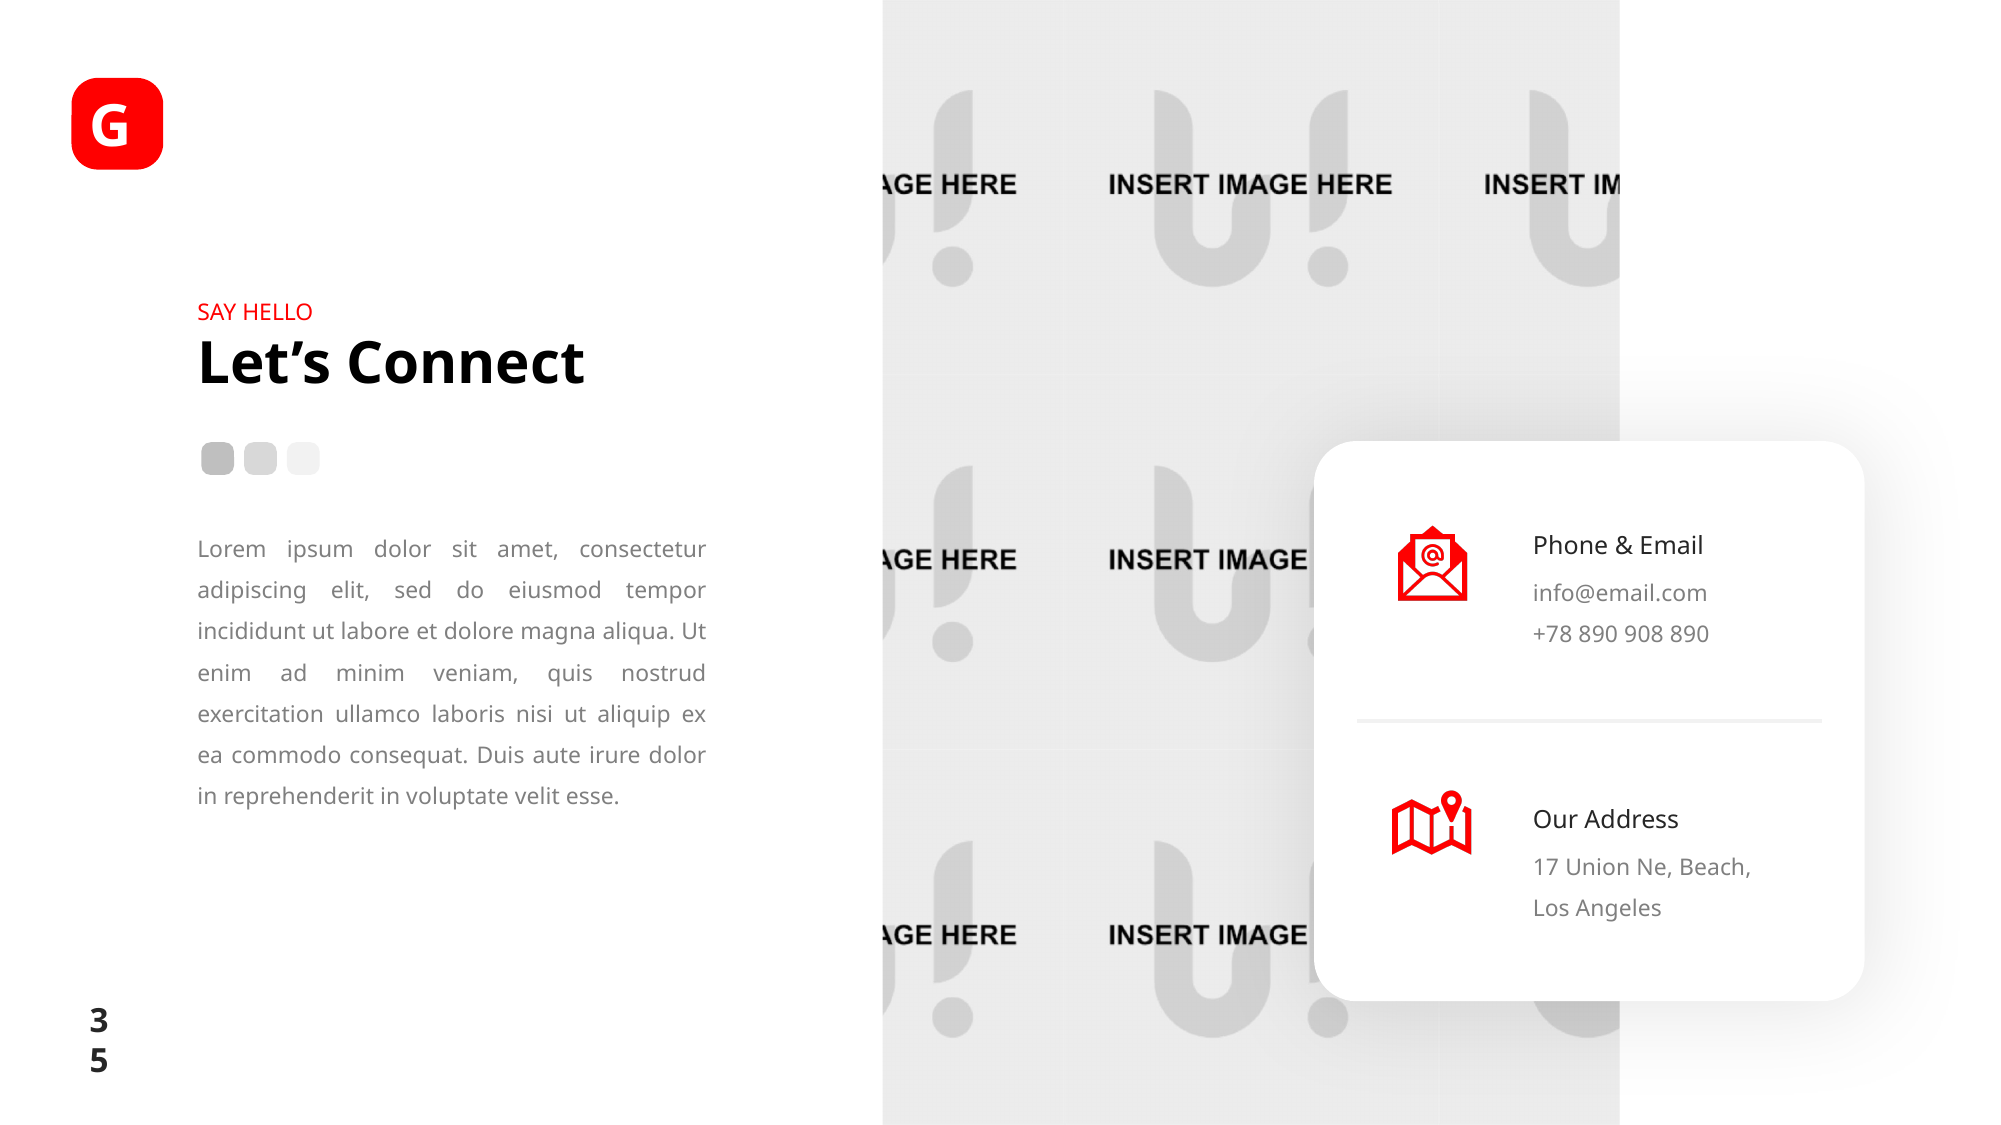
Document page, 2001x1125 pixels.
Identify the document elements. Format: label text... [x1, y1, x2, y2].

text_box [1313, 440, 1865, 1002]
text_box 35 [74, 991, 136, 1047]
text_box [182, 289, 723, 816]
picture [882, 0, 1620, 1125]
text_box [160, 91, 164, 156]
text_box Gr [74, 80, 160, 167]
